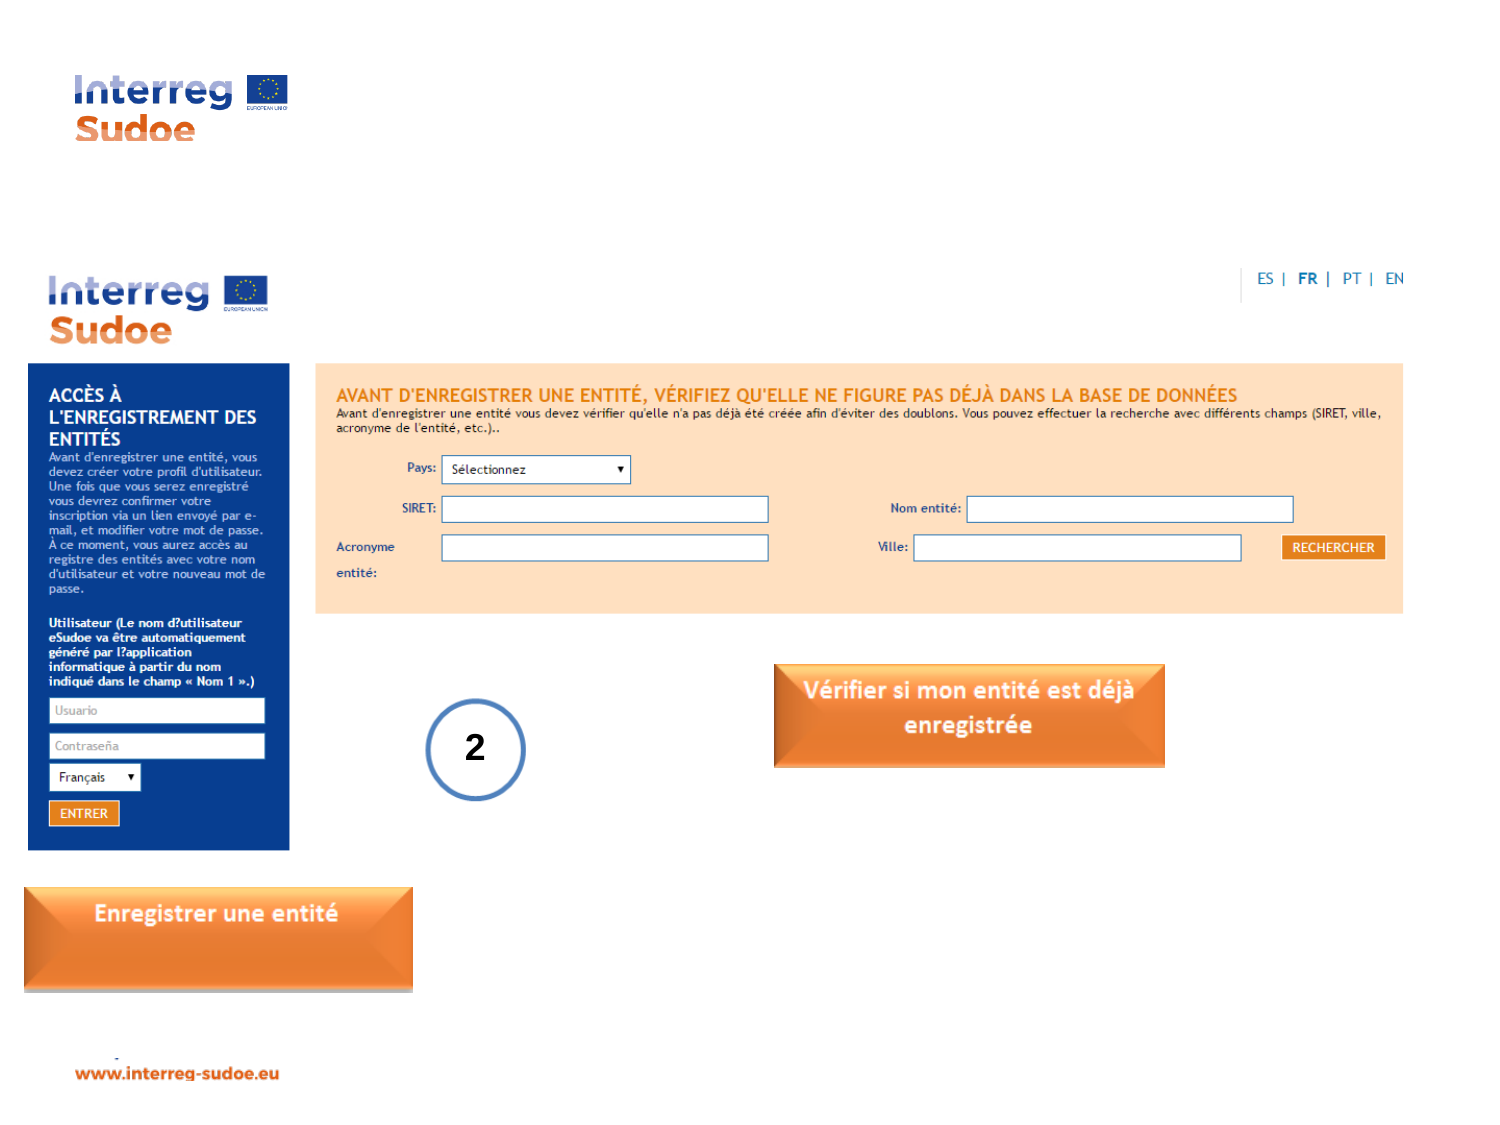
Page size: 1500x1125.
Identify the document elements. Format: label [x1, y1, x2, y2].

picture [24, 887, 413, 993]
picture [24, 268, 1404, 854]
